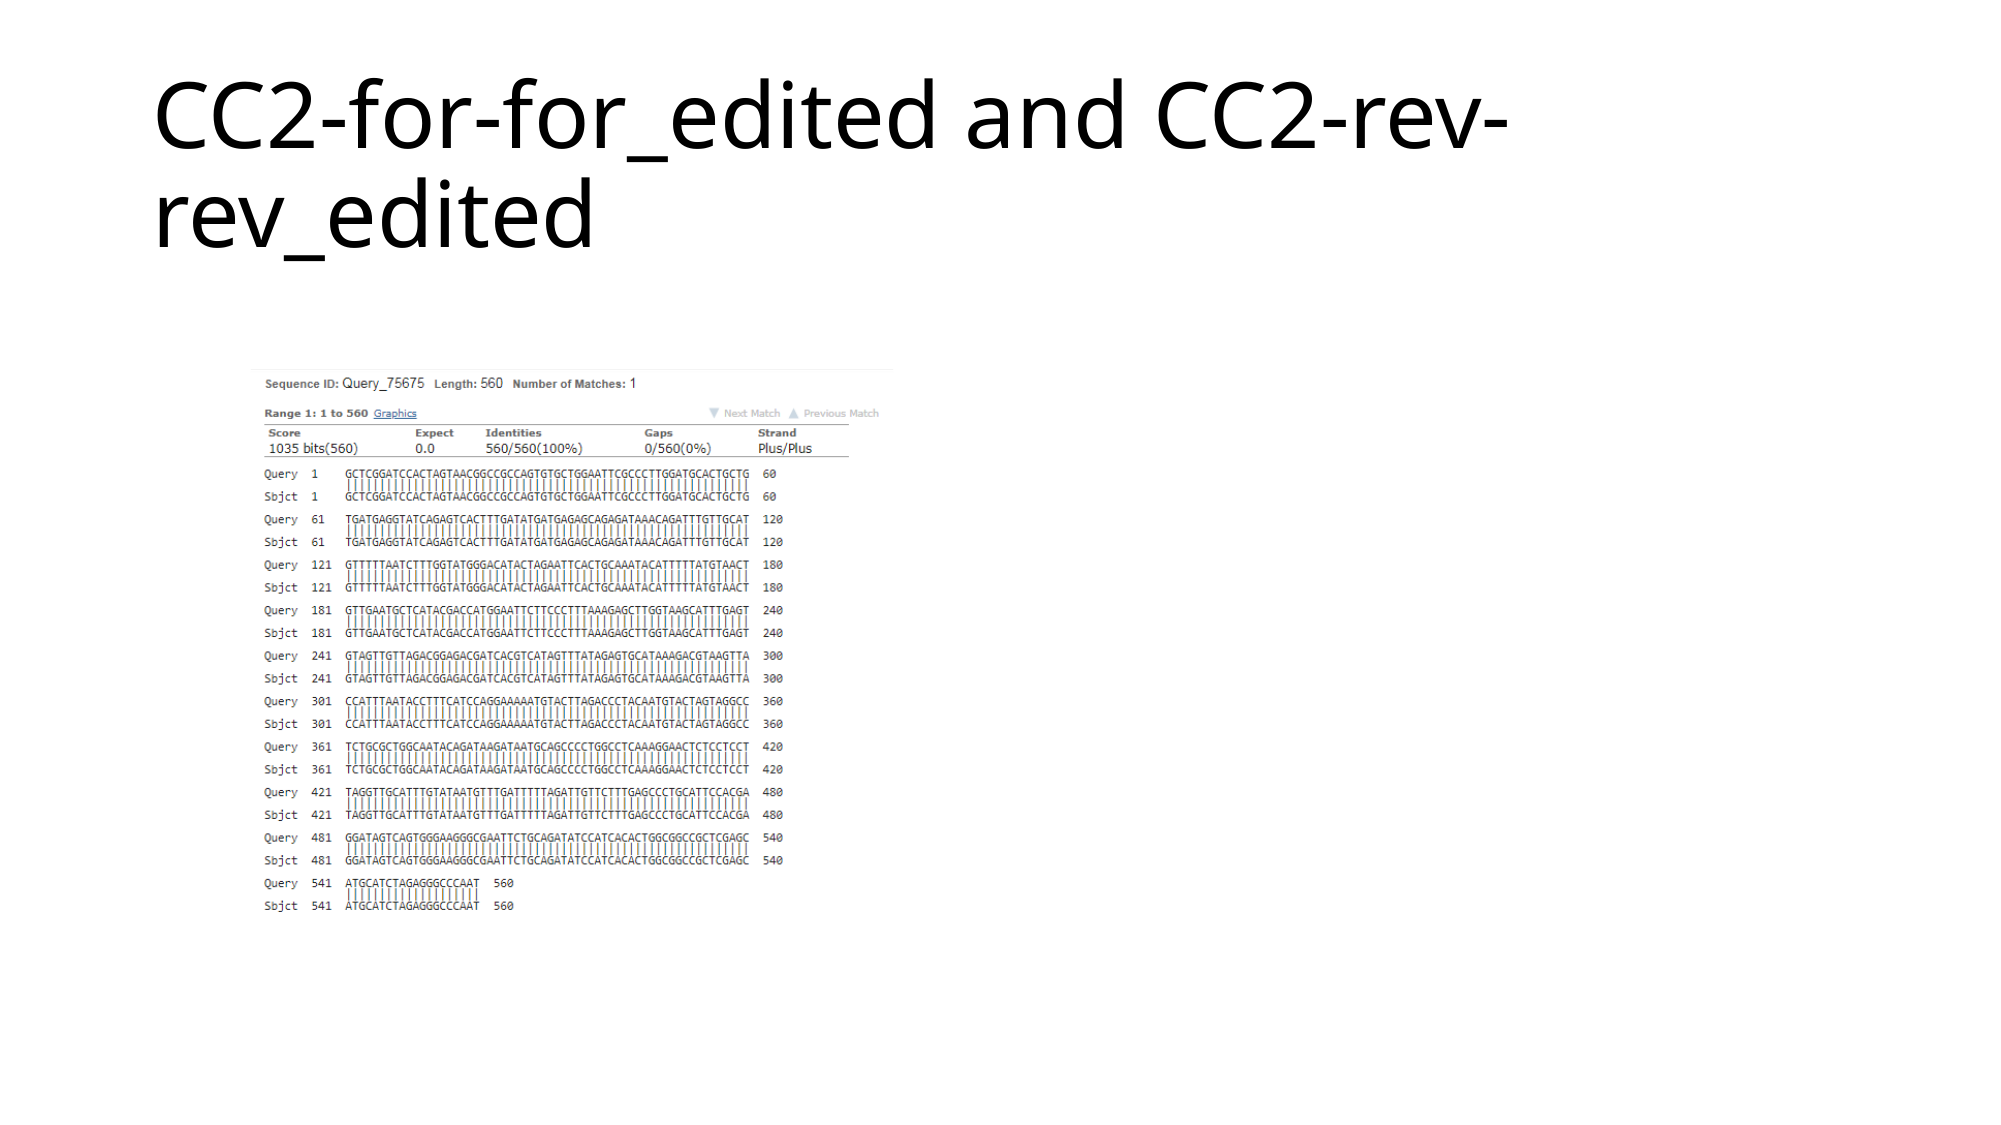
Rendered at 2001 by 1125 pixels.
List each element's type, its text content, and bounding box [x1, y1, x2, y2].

title CC2-for-for_edited and CC2-rev-rev_edited [137, 59, 1863, 278]
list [248, 369, 894, 929]
